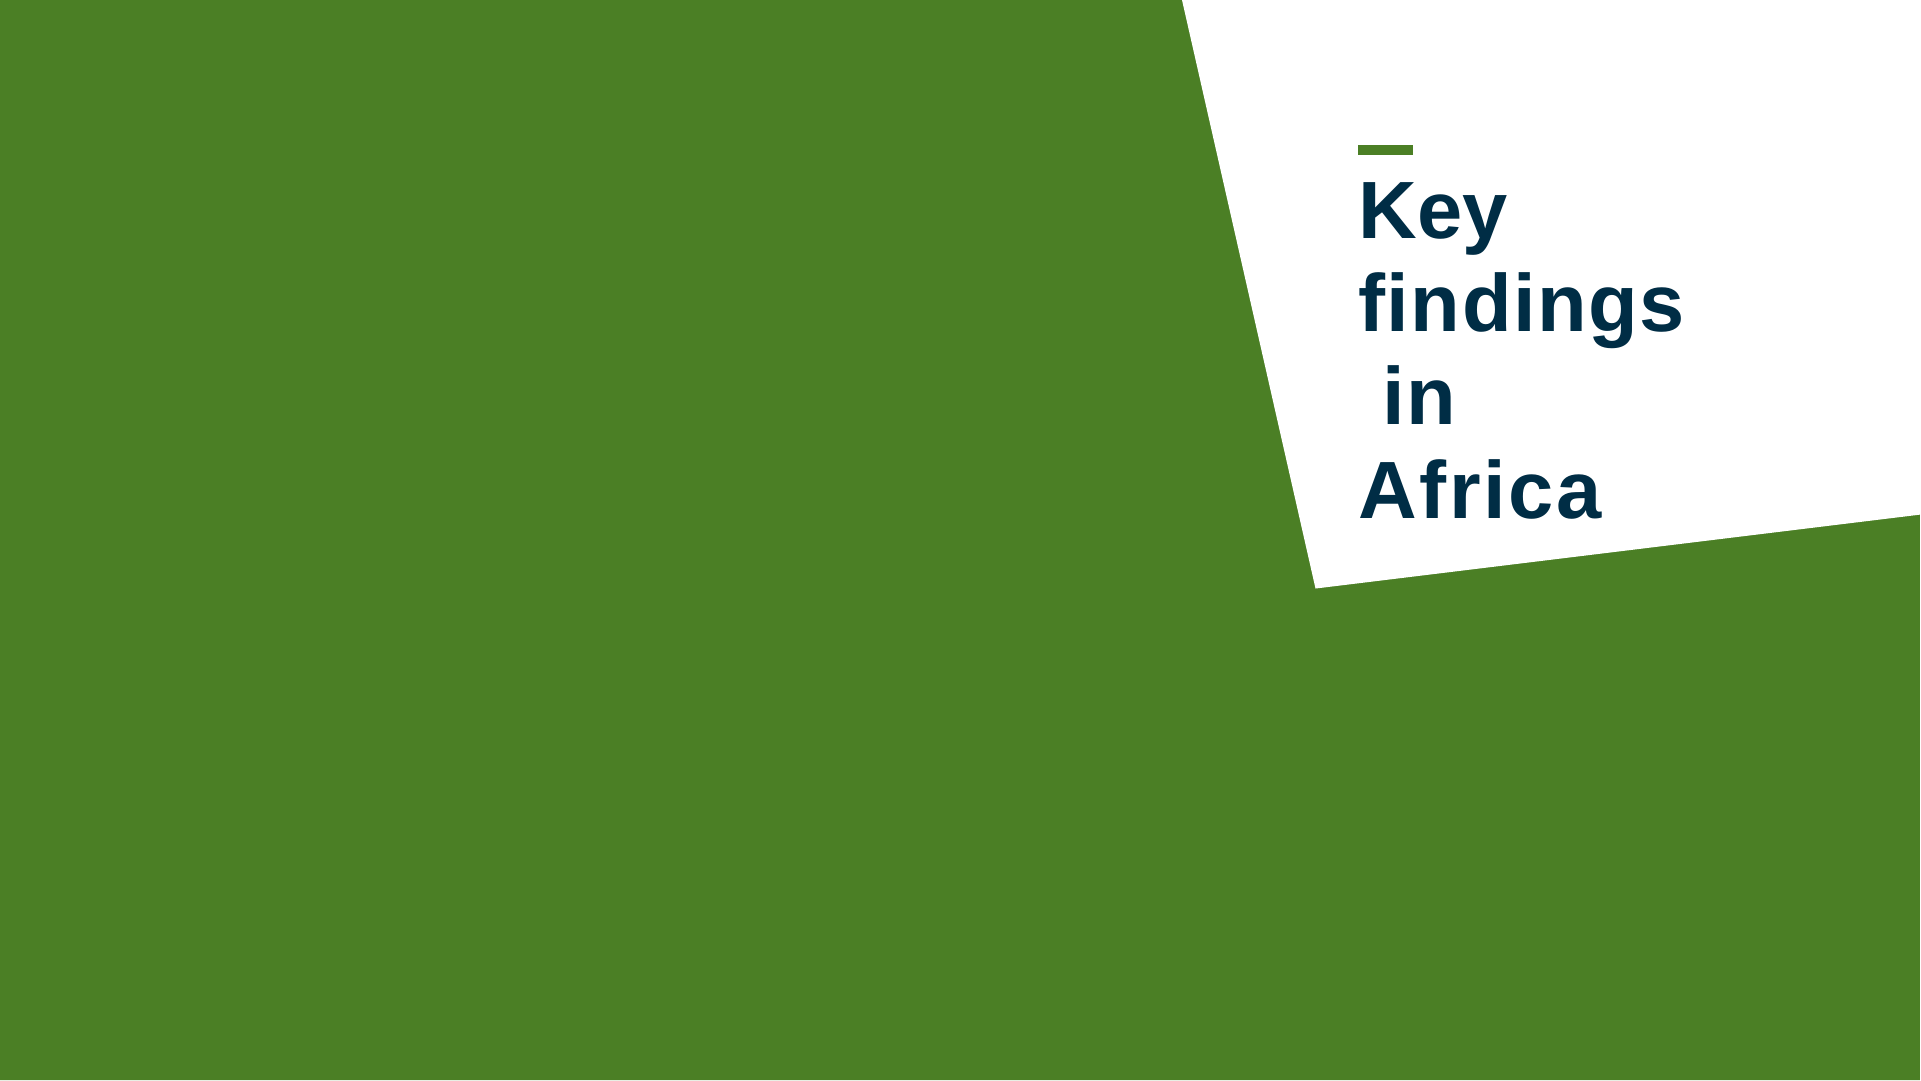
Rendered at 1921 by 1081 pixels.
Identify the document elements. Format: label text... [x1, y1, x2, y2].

title Key findings in Africa [1356, 152, 1702, 535]
